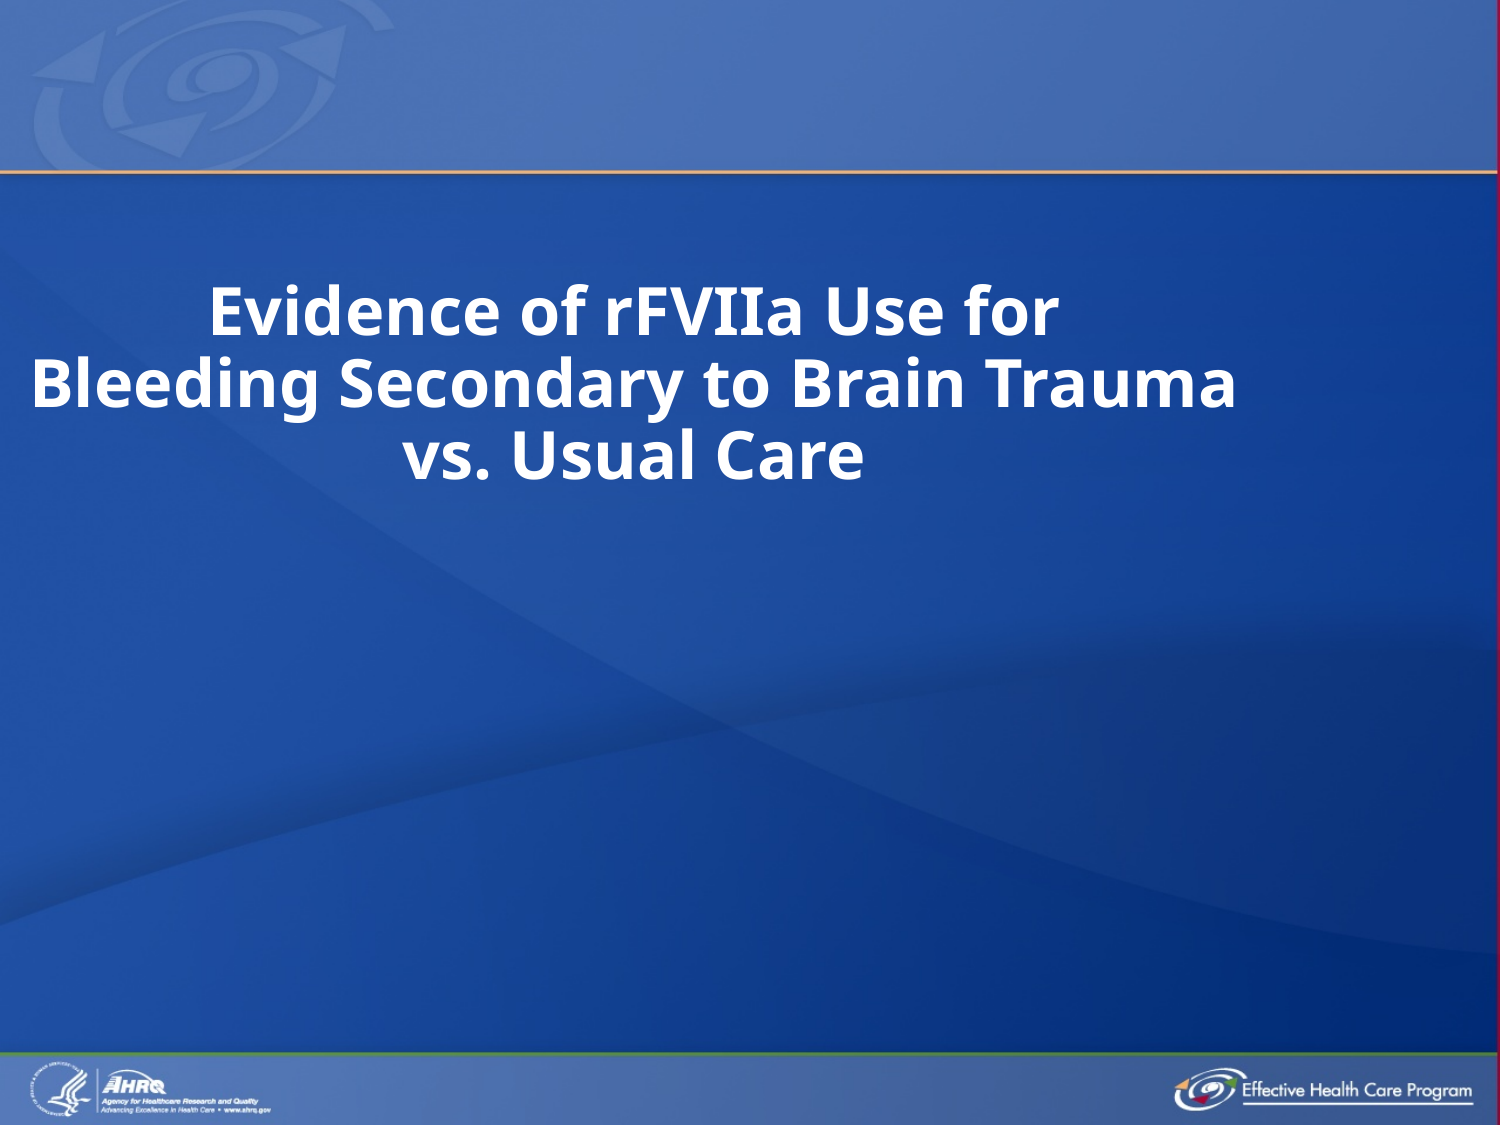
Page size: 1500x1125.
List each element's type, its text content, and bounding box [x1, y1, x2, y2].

title Evidence of rFVIIa Use for Bleeding Secondary to Brain Trauma vs. Usual Care [0, 236, 1269, 494]
picture [0, 0, 1500, 1125]
